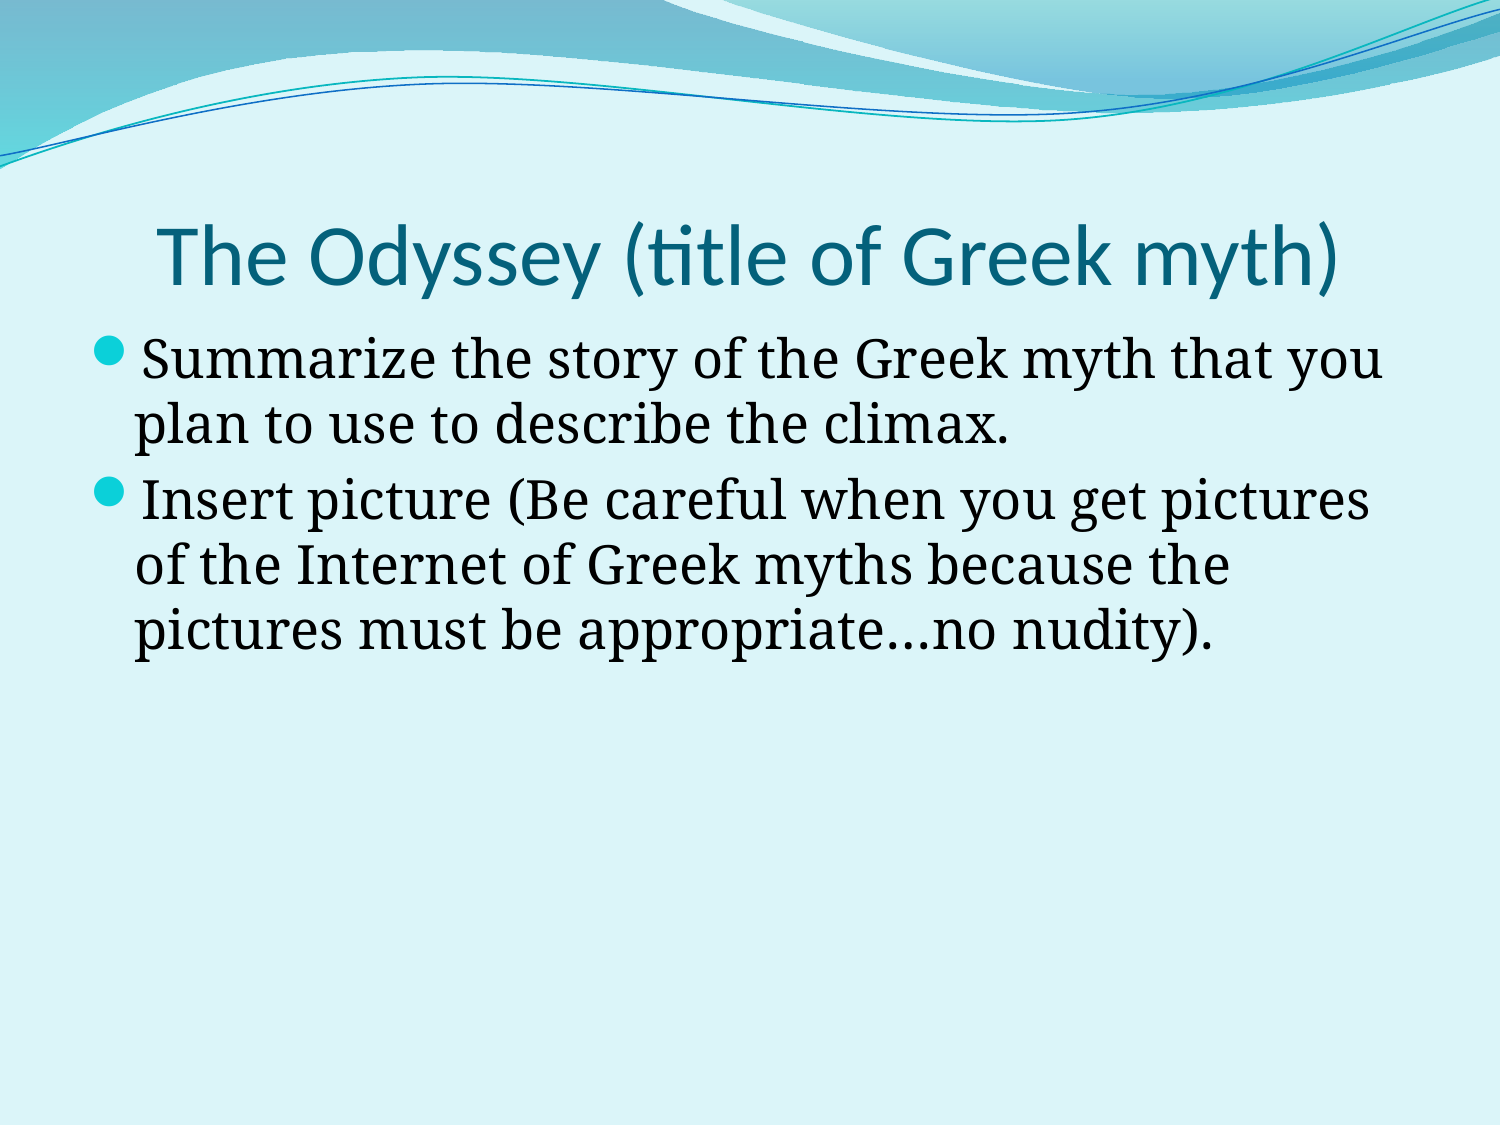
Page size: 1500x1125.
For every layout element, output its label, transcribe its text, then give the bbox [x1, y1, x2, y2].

title The Odyssey (title of Greek myth) [75, 115, 1425, 303]
list Summarize the story of the Greek myth that you plan to use to describe the climax. Insert picture (Be careful when you get pictures of the Internet of Greek myths because the pictures must be appropriate…no nudity). [75, 317, 1425, 1038]
